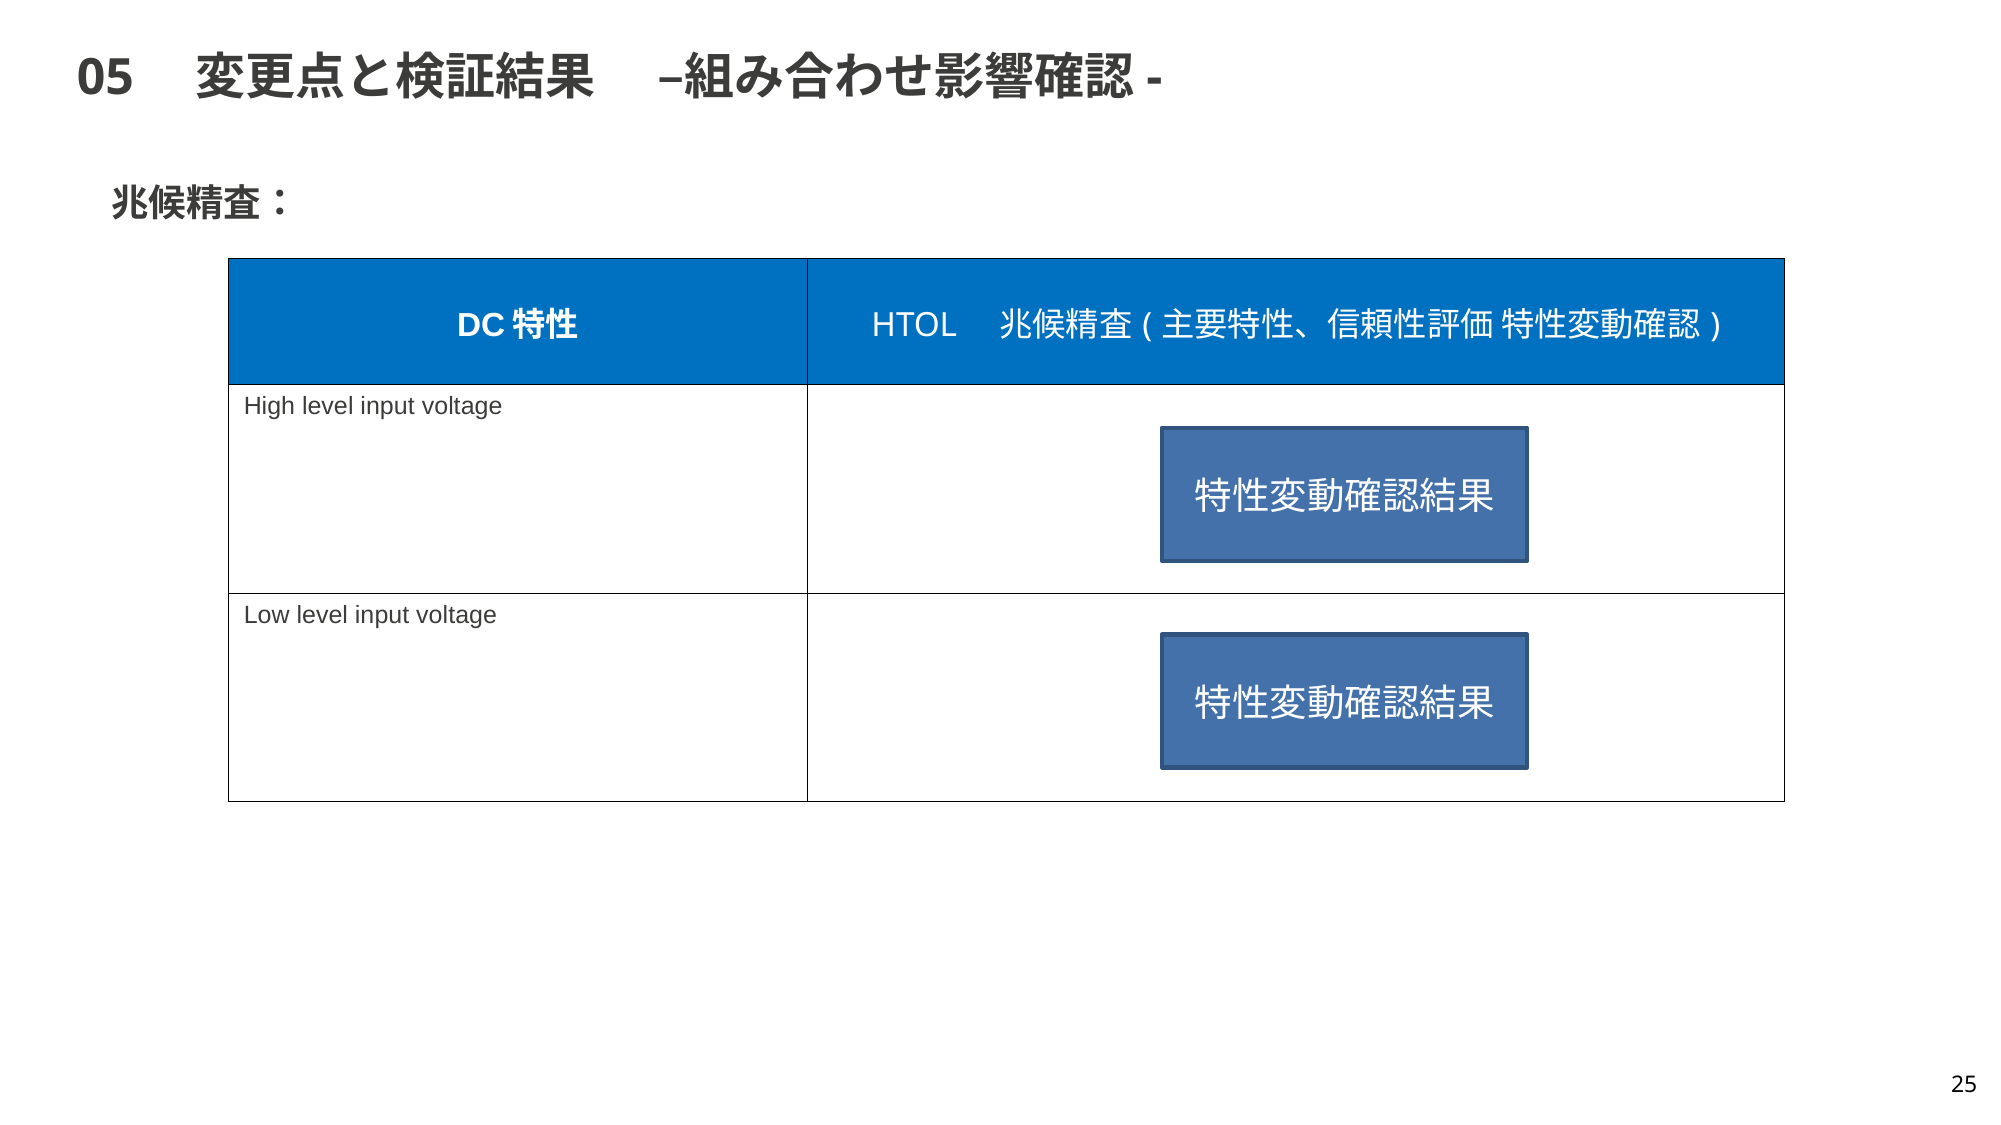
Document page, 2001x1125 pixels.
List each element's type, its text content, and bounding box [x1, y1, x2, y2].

table_cell Low level input voltage [229, 594, 807, 801]
table_cell [808, 594, 1784, 801]
title 05 変更点と検証結果 –組み合わせ影響確認- [0, 0, 1877, 123]
table_cell High level input voltage [229, 385, 807, 593]
table_cell [808, 385, 1784, 593]
table_header DC特性 [229, 259, 807, 384]
text_box 兆候精査： [96, 171, 314, 232]
text_box 特性変動確認結果 [1160, 426, 1529, 563]
text_box 特性変動確認結果 [1160, 632, 1529, 770]
table_header HTOL 兆候精査(主要特性、信頼性評価 特性変動確認) [808, 259, 1784, 384]
